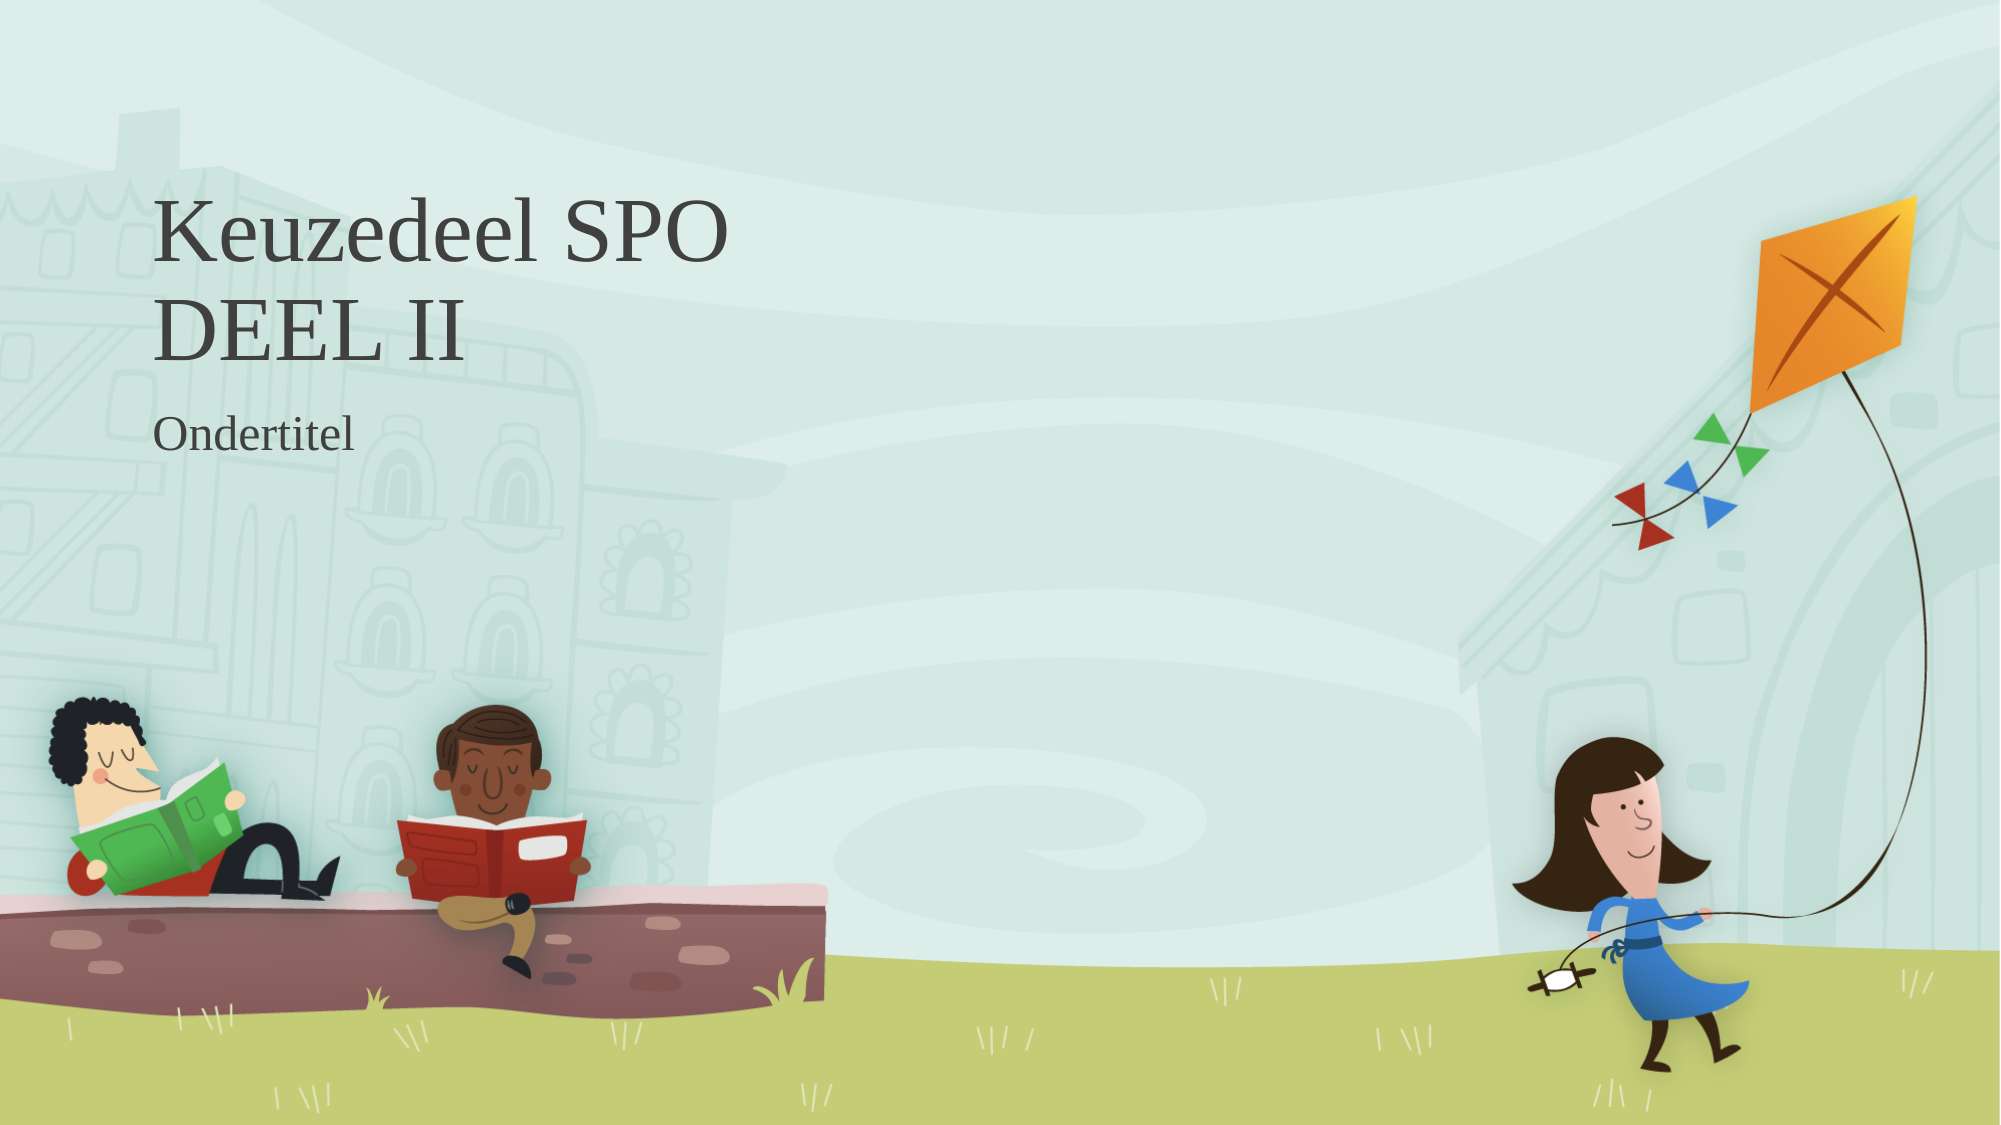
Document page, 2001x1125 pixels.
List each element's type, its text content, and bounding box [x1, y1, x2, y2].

title Keuzedeel SPO DEEL II [137, 87, 1525, 388]
picture [0, 0, 2000, 1125]
subtitle Ondertitel [137, 399, 1300, 550]
